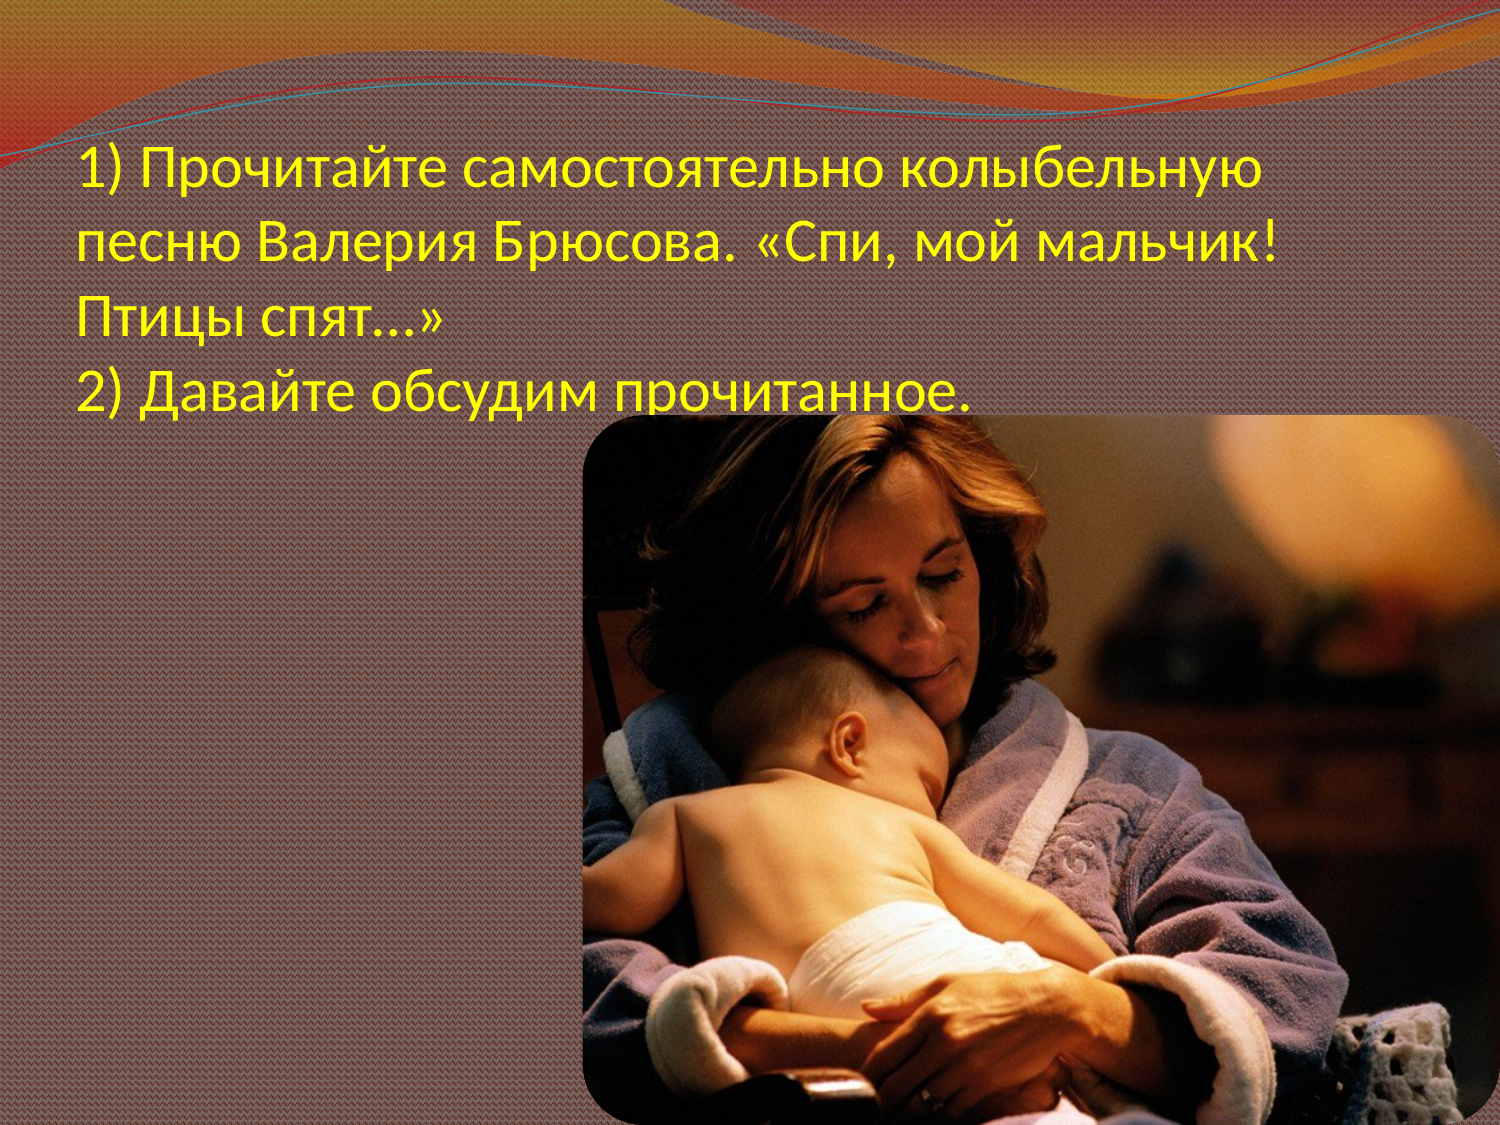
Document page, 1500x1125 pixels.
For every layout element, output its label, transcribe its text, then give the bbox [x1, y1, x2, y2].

picture [582, 414, 1500, 1125]
title 1) Прочитайте самостоятельно колыбельную песню Валерия Брюсова. «Спи, мой мальчик! Птицы спят…» 2) Давайте обсудим прочитанное. [74, 115, 1426, 528]
